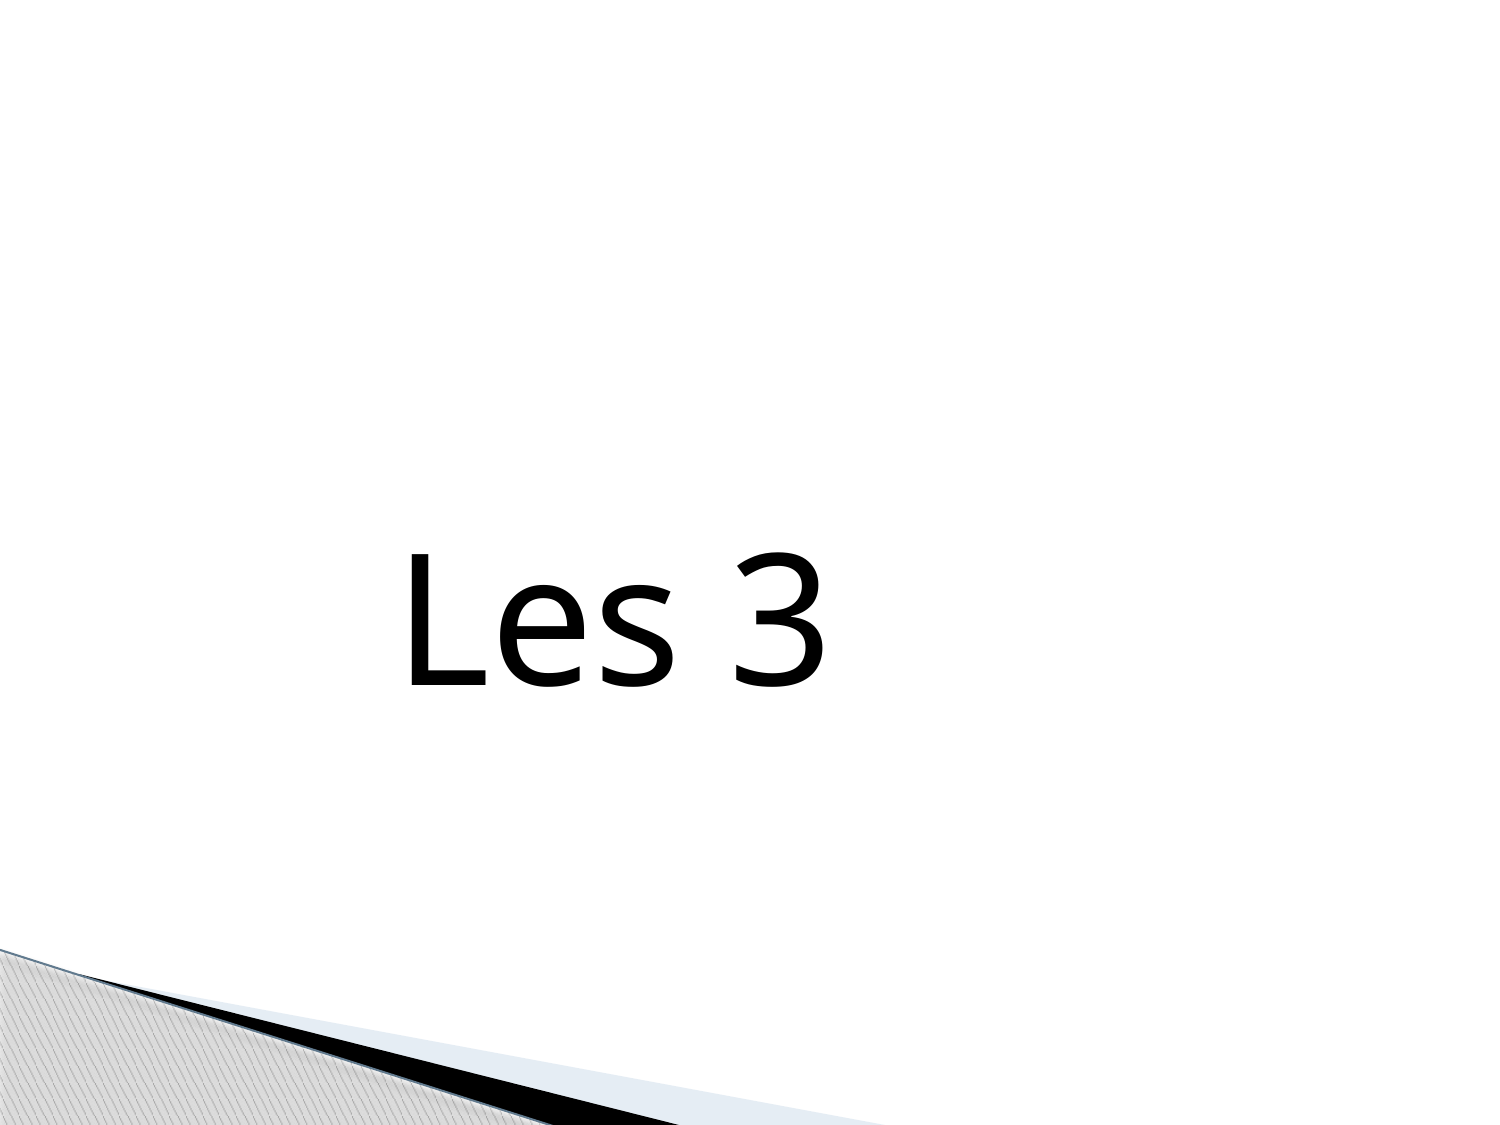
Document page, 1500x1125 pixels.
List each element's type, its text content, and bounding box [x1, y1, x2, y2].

list Les 3 [75, 267, 1425, 986]
